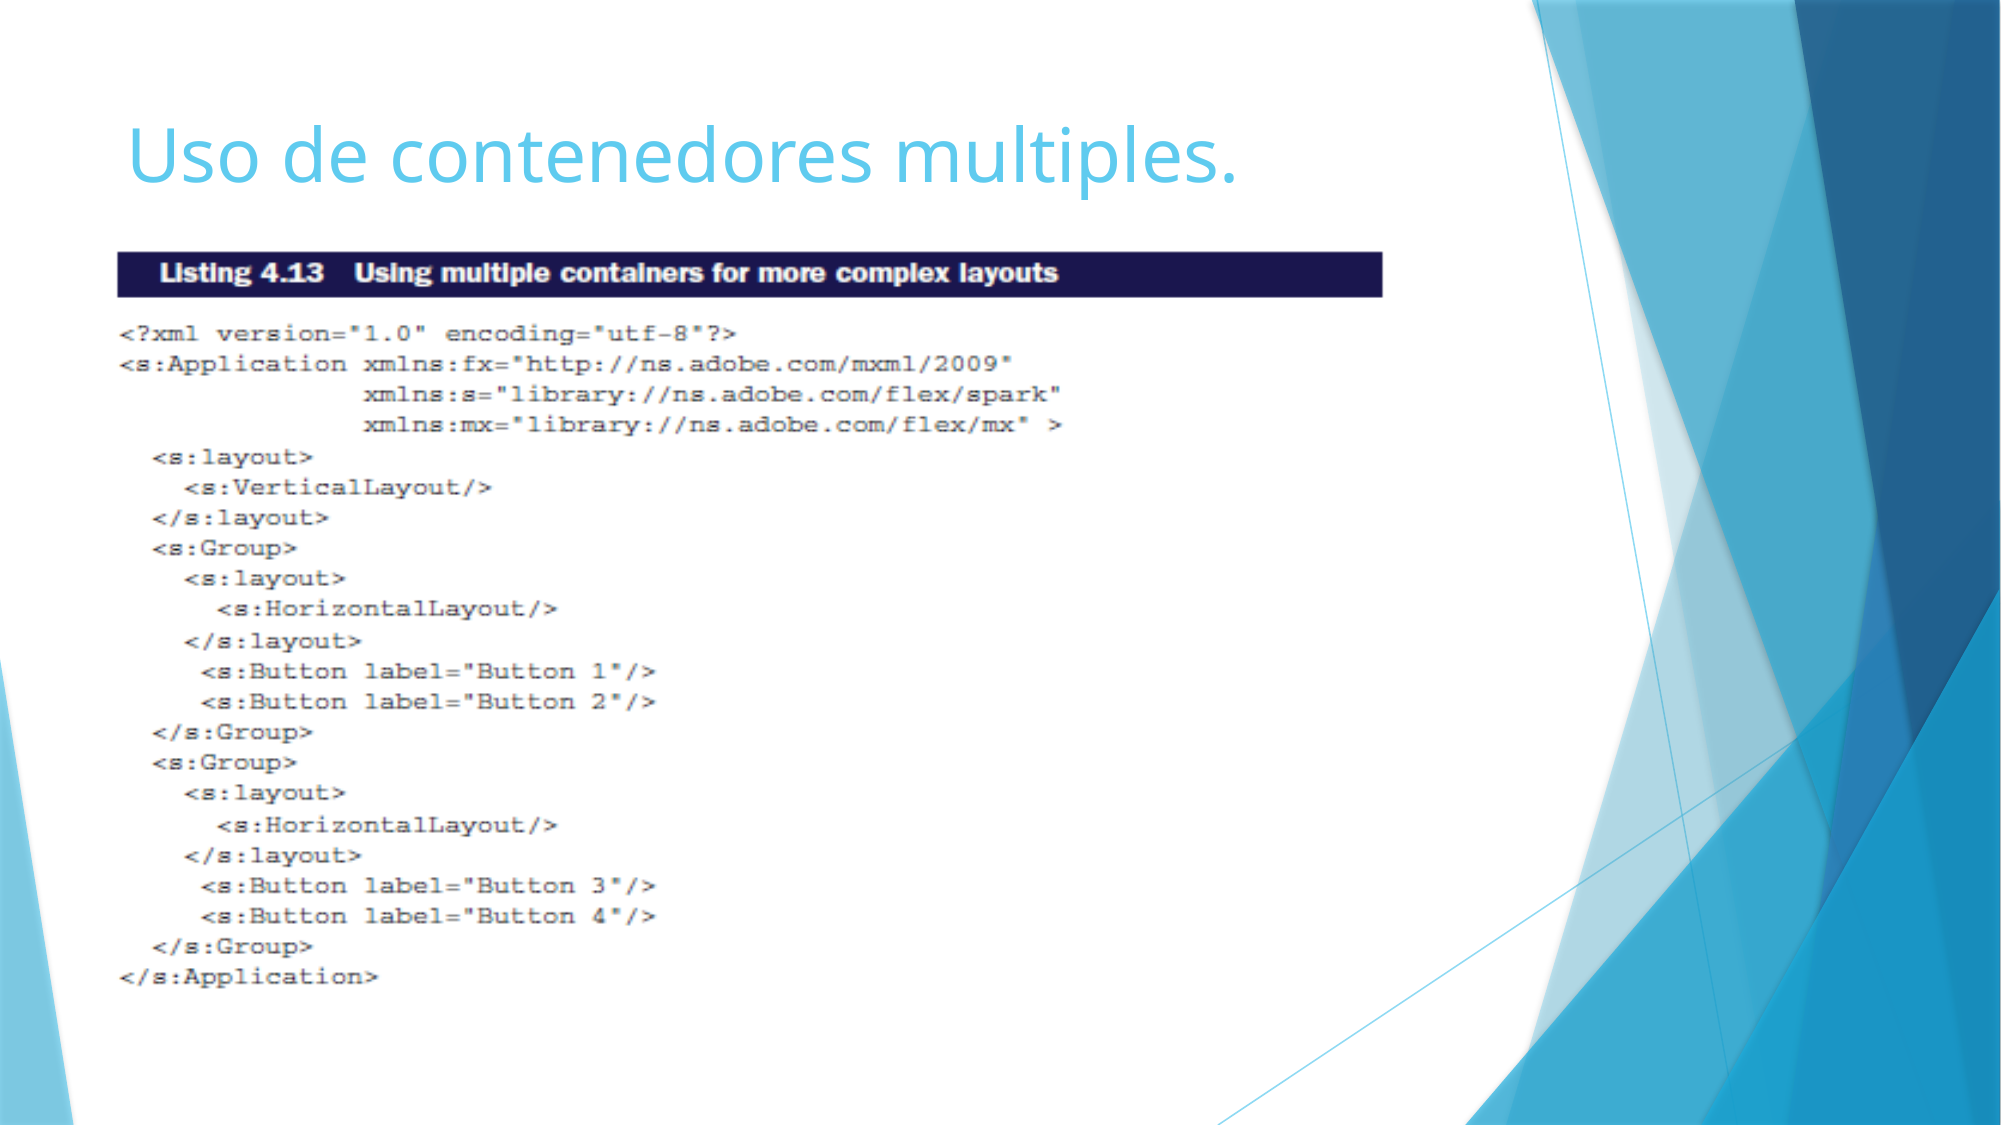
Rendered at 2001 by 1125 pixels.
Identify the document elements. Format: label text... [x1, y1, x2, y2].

title Uso de contenedores multiples. [111, 99, 1522, 317]
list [110, 245, 1389, 1007]
